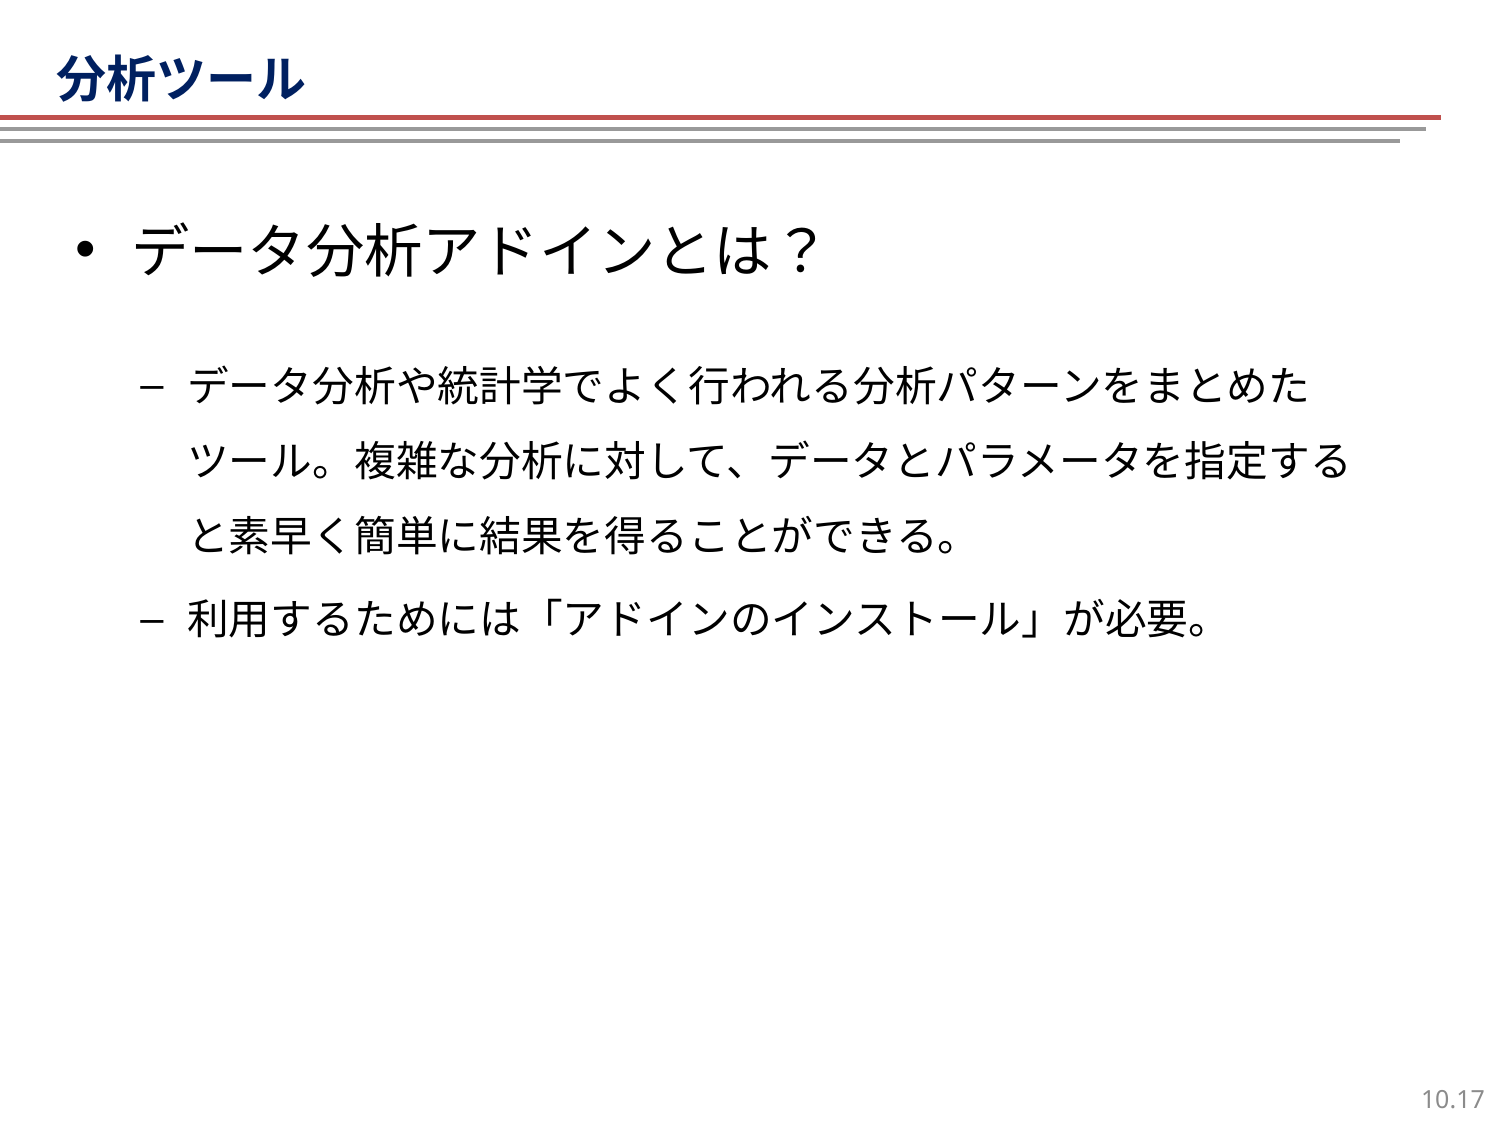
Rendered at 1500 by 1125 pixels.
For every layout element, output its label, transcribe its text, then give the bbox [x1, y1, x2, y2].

slide_number 16 [1381, 1065, 1500, 1125]
text_box データ分析や統計学でよく行われる分析パターンをまとめたツール。複雑な分析に対して、データとパラメータを指定すると素早く簡単に結果を得ることができる。 利用するためには「アドインのインストール」が必要。 [50, 326, 1404, 1055]
text_box 分析ツール [41, 40, 1483, 169]
text_box [0, 5, 1500, 207]
list データ分析アドインとは？ [60, 207, 1422, 860]
